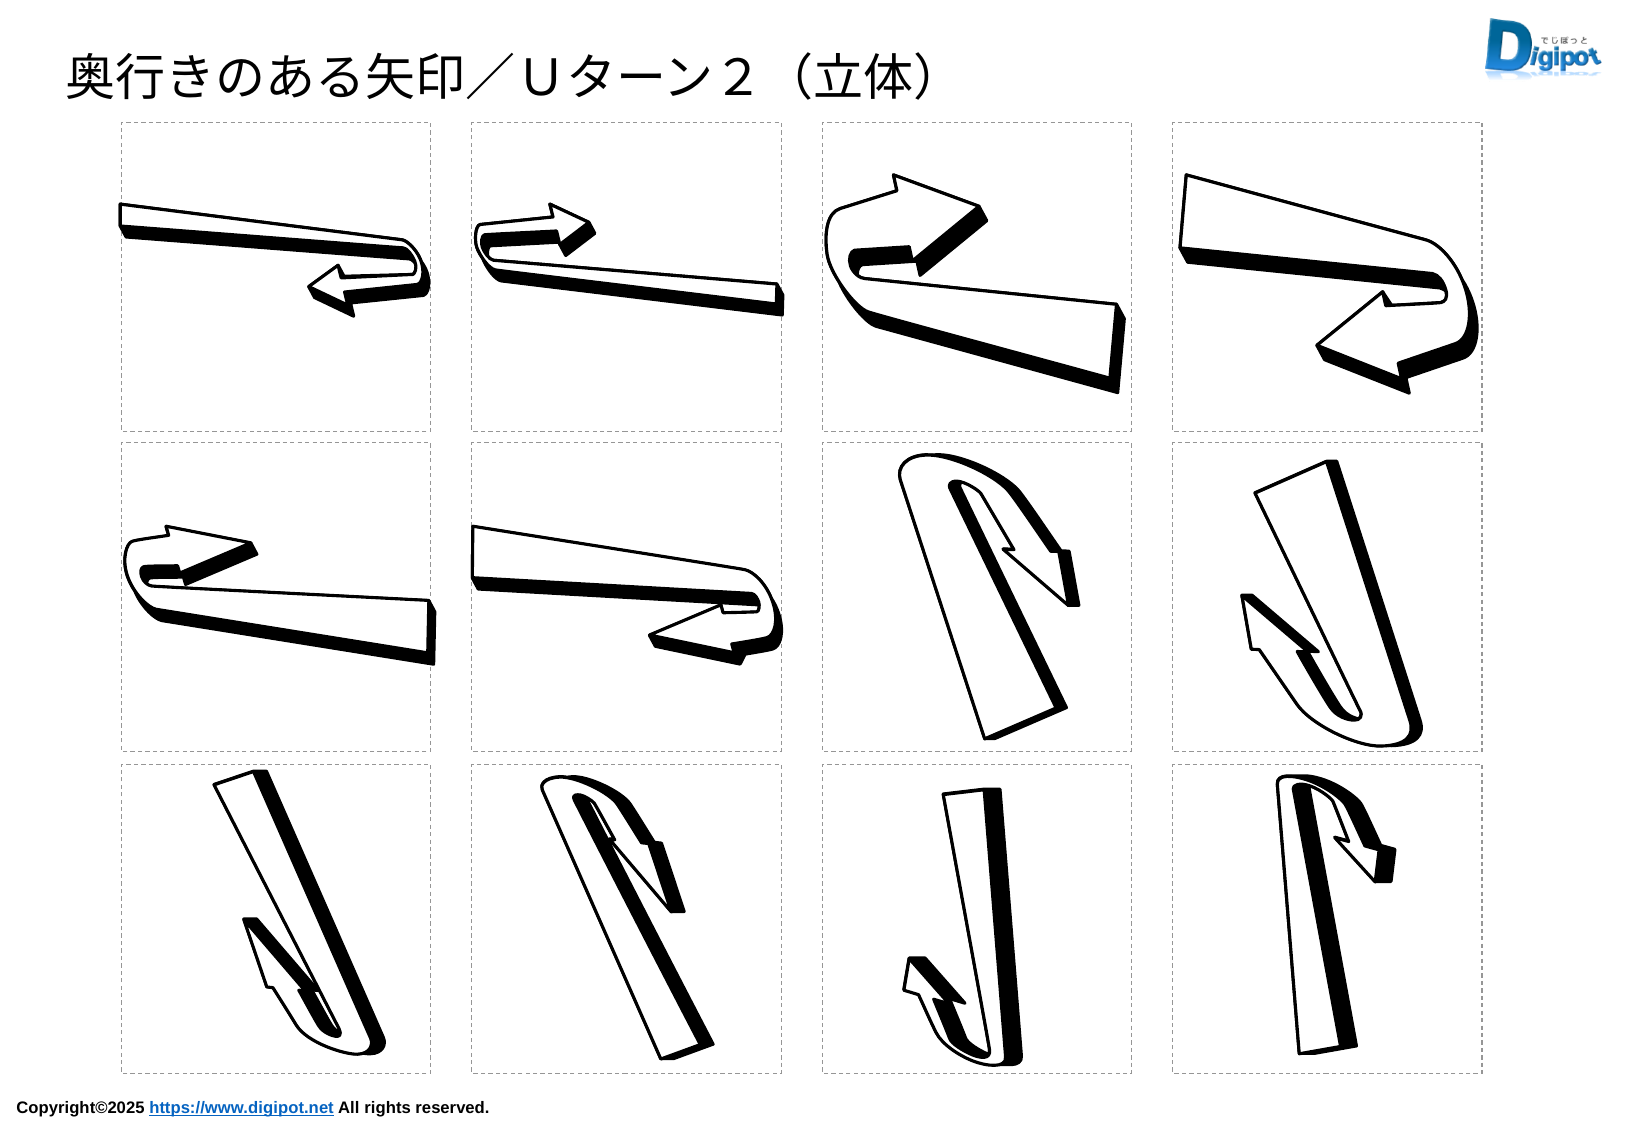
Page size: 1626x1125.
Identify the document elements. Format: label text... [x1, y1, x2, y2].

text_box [899, 454, 1079, 739]
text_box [1241, 461, 1422, 747]
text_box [475, 204, 783, 315]
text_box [1179, 174, 1478, 394]
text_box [124, 526, 435, 665]
picture [1485, 18, 1602, 82]
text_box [120, 204, 429, 317]
text_box 奥行きのある矢印／Ｕターン２（立体） [51, 38, 979, 113]
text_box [1277, 775, 1395, 1054]
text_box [541, 776, 714, 1060]
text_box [903, 789, 1022, 1066]
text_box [472, 526, 782, 665]
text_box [214, 771, 385, 1055]
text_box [826, 174, 1125, 393]
